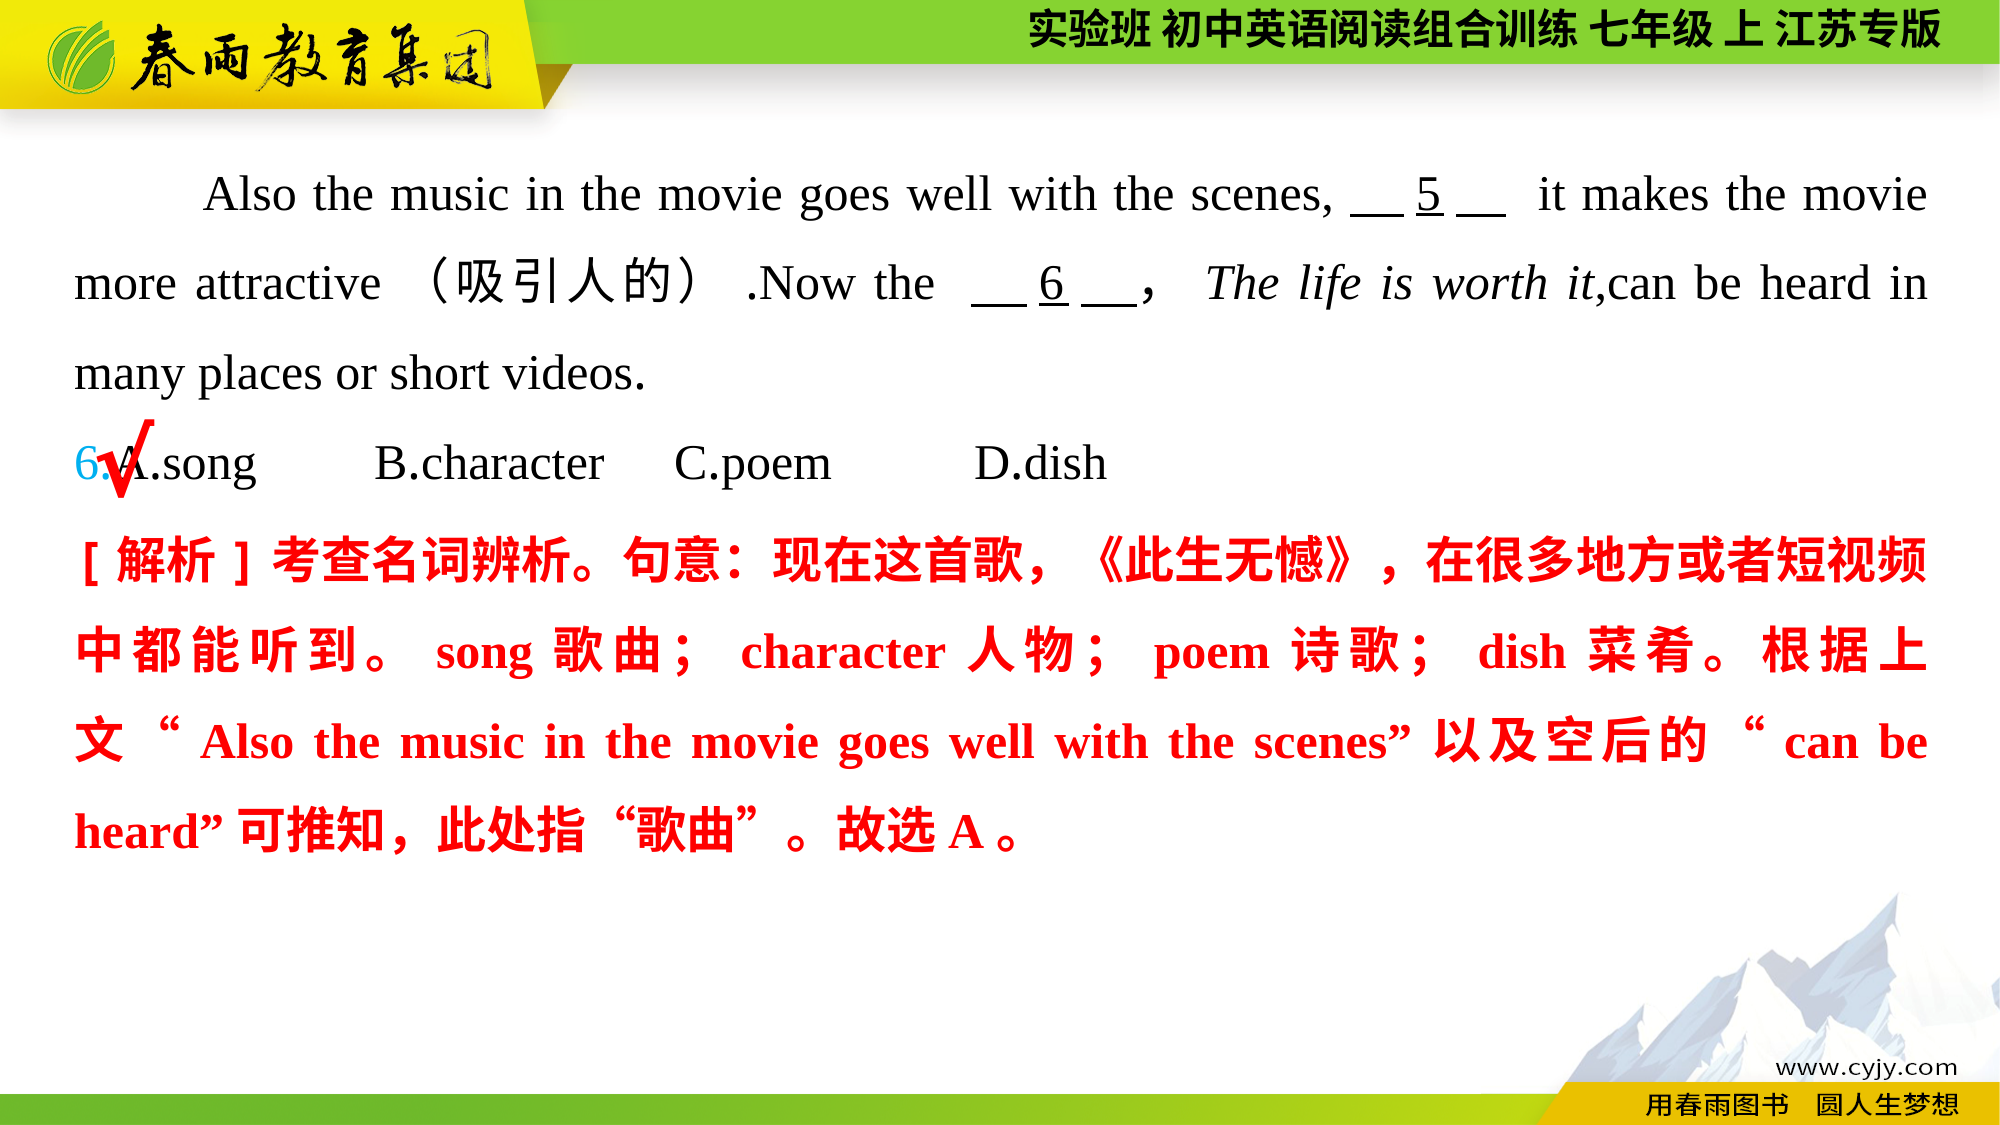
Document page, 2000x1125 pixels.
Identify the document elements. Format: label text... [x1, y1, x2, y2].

list Also the music in the movie goes well with the scenes, 5 it makes the movie more attractive（吸引人的）.Now the 6 ，The life is worth it,can be heard in many places or short videos. 6.A.song B.character C.poem D.dish [59, 122, 1944, 490]
picture [0, 0, 2000, 1125]
text_box √ [78, 397, 177, 490]
text_box [解析]考查名词辨析。句意：现在这首歌，《此生无憾》，在很多地方或者短视频中都能听到。song歌曲；character人物；poem诗歌；dish菜肴。根据上文“Also the music in the movie goes well with the scenes”以及空后的“can be heard”可推知，此处指“歌曲”。故选A。 [59, 490, 1944, 866]
